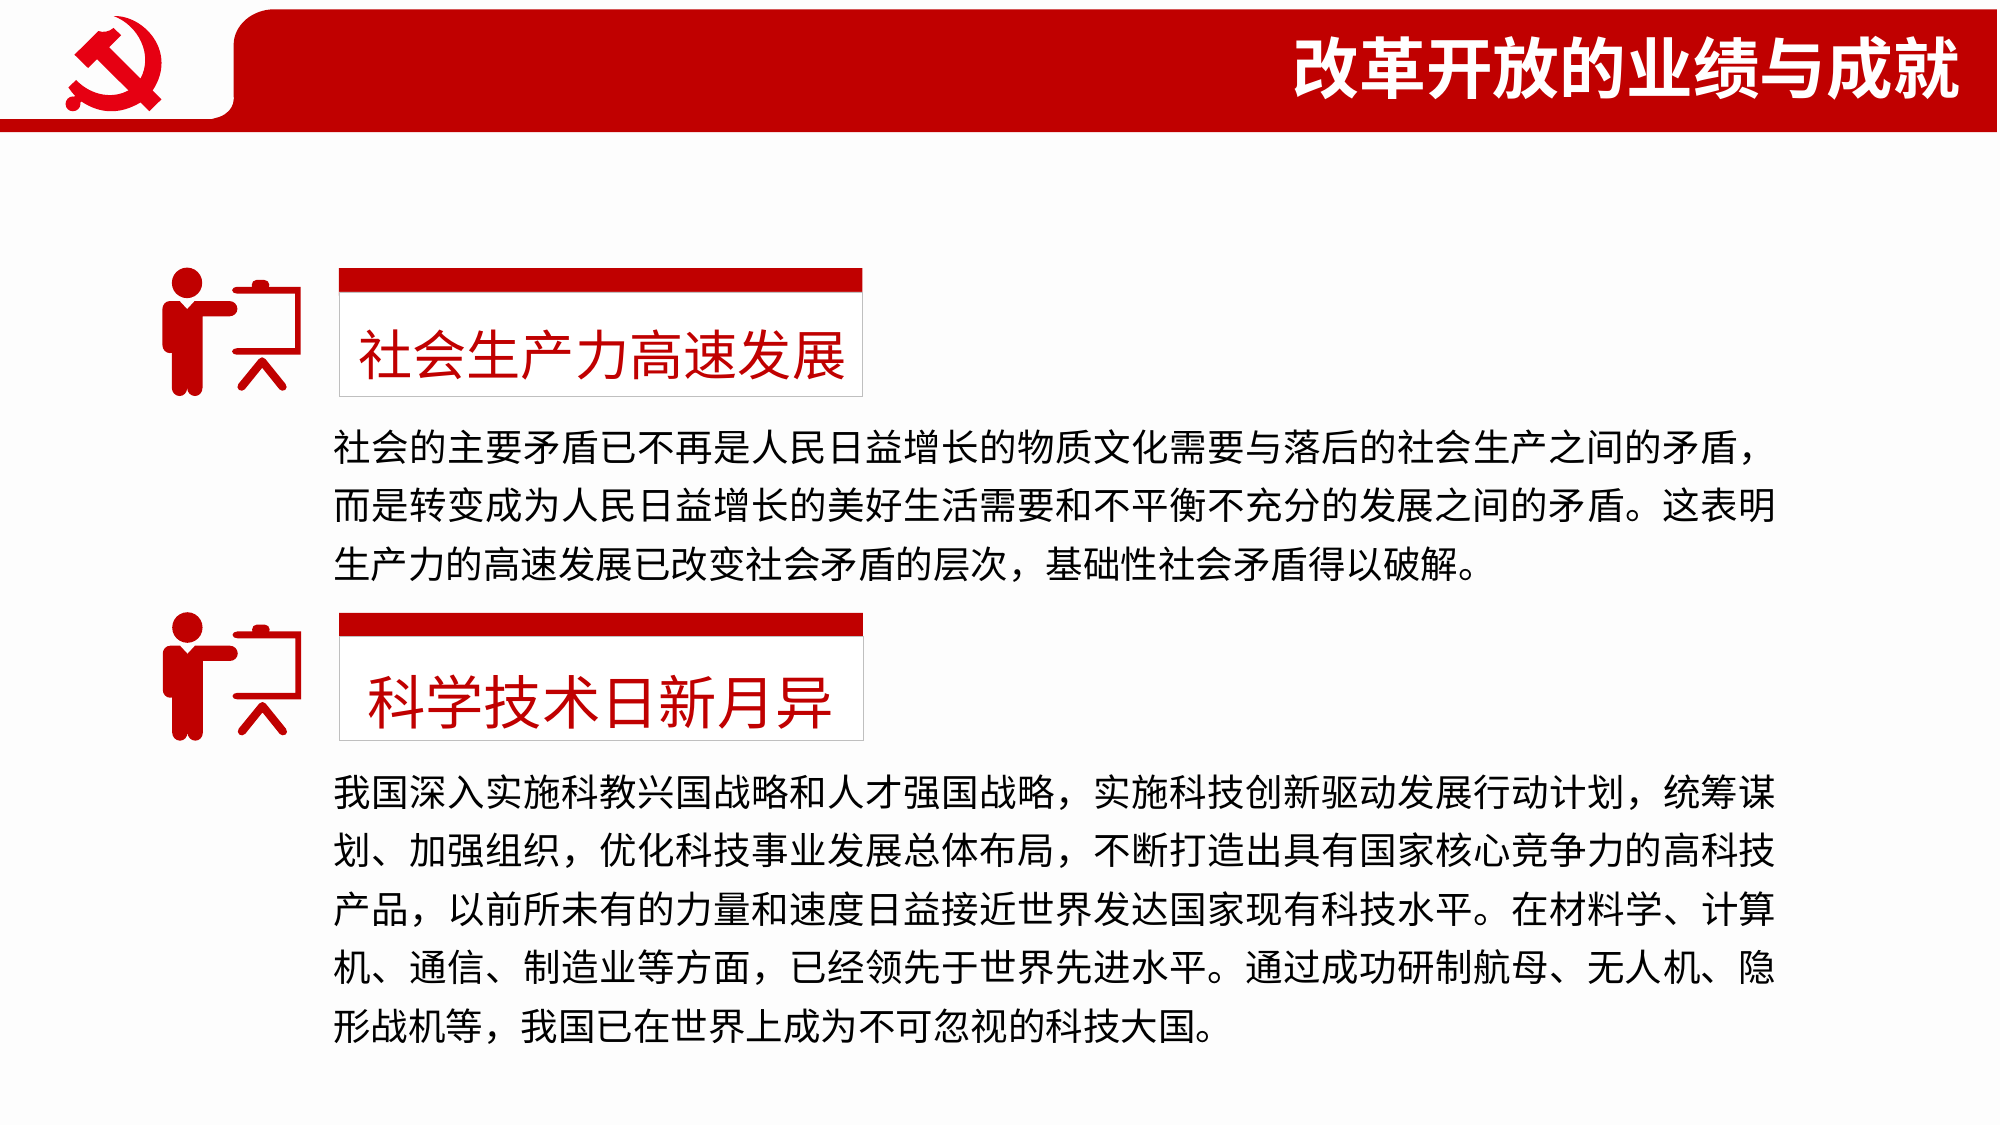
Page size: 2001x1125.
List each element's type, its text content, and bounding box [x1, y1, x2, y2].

text_box 社会生产力高速发展 [340, 279, 896, 395]
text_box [163, 612, 301, 741]
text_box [162, 267, 301, 397]
text_box 社会的主要矛盾已不再是人民日益增长的物质文化需要与落后的社会生产之间的矛盾，而是转变成为人民日益增长的美好生活需要和不平衡不充分的发展之间的矛盾。这表明生产力的高速发展已改变社会矛盾的层次，基础性社会矛盾得以破解。 [318, 403, 1791, 594]
text_box [338, 635, 350, 742]
text_box [338, 267, 863, 291]
text_box 我国深入实施科教兴国战略和人才强国战略，实施科技创新驱动发展行动计划，统筹谋划、加强组织，优化科技事业发展总体布局，不断打造出具有国家核心竞争力的高科技产品，以前所未有的力量和速度日益接近世界发达国家现有科技水平。在材料学、计算机、通信、制造业等方面，已经领先于世界先进水平。通过成功研制航母、无人机、隐形战机等，我国已在世界上成为不可忽视的科技大国。 [318, 747, 1792, 1055]
text_box [338, 612, 864, 635]
text_box 科学技术日新月异 [350, 622, 905, 745]
